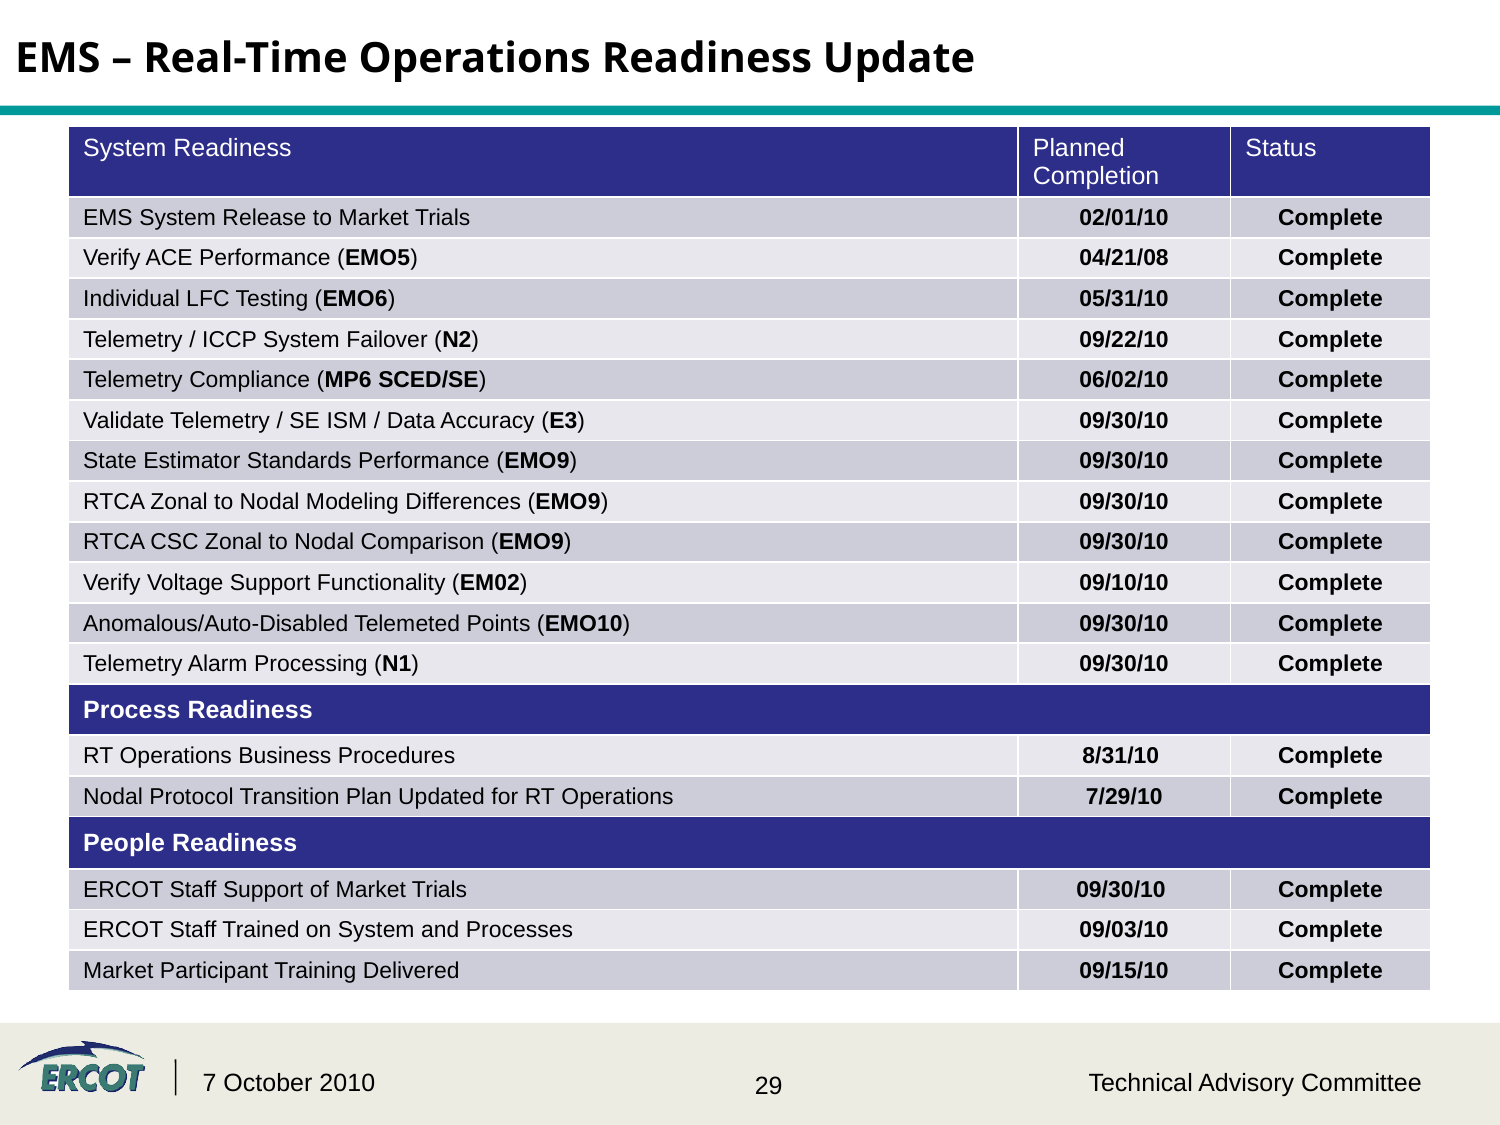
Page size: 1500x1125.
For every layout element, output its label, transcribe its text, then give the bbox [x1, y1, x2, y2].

footer Technical Advisory Committee [1024, 1059, 1438, 1125]
table_cell 09/30/10 [1019, 441, 1230, 480]
table_cell Complete [1231, 563, 1430, 602]
table_cell 09/15/10 [1019, 951, 1230, 990]
table_cell 06/02/10 [1019, 360, 1230, 399]
table_cell ERCOT Staff Support of Market Trials [69, 870, 1017, 909]
table_cell 09/30/10 [1019, 870, 1230, 909]
table_cell 7/29/10 [1019, 777, 1230, 816]
table_cell 09/30/10 [1019, 644, 1230, 683]
table_cell Complete [1231, 777, 1430, 816]
table_cell Individual LFC Testing (EMO6) [69, 279, 1017, 318]
table_cell Telemetry Compliance (MP6 SCED/SE) [69, 360, 1017, 399]
table_header Planned Completion [1019, 127, 1230, 196]
table_cell Process Readiness [69, 685, 1430, 734]
table_cell Verify ACE Performance (EMO5) [69, 239, 1017, 277]
table_cell Complete [1231, 401, 1430, 440]
table_cell 09/22/10 [1019, 320, 1230, 358]
table_cell RTCA Zonal to Nodal Modeling Differences (EMO9) [69, 482, 1017, 521]
table_cell 09/03/10 [1019, 910, 1230, 949]
picture [10, 1031, 151, 1111]
table_cell Complete [1231, 320, 1430, 358]
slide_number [187, 1059, 538, 1125]
table_cell People Readiness [69, 817, 1430, 868]
table_cell Complete [1231, 951, 1430, 990]
table_cell 09/30/10 [1019, 401, 1230, 440]
table_cell Complete [1231, 360, 1430, 399]
table_cell Complete [1231, 482, 1430, 521]
table_header System Readiness [69, 127, 1017, 196]
table_cell ERCOT Staff Trained on System and Processes [69, 910, 1017, 949]
table_cell Telemetry / ICCP System Failover (N2) [69, 320, 1017, 358]
table_cell Complete [1231, 870, 1430, 909]
table_cell Complete [1231, 736, 1430, 775]
table_cell Complete [1231, 279, 1430, 318]
table_cell State Estimator Standards Performance (EMO9) [69, 441, 1017, 480]
table_cell 09/30/10 [1019, 604, 1230, 642]
table_cell 8/31/10 [1019, 736, 1230, 775]
table_cell 05/31/10 [1019, 279, 1230, 318]
table_cell Complete [1231, 198, 1430, 237]
table_cell Validate Telemetry / SE ISM / Data Accuracy (E3) [69, 401, 1017, 440]
table_cell 04/21/08 [1019, 239, 1230, 277]
table_header Status [1231, 127, 1430, 196]
table_cell Complete [1231, 523, 1430, 561]
table_cell Verify Voltage Support Functionality (EM02) [69, 563, 1017, 602]
table_cell 02/01/10 [1019, 198, 1230, 237]
table_cell Complete [1231, 239, 1430, 277]
table_cell 09/30/10 [1019, 523, 1230, 561]
table_cell Anomalous/Auto-Disabled Telemeted Points (EMO10) [69, 604, 1017, 642]
table_cell 09/30/10 [1019, 482, 1230, 521]
table_cell Telemetry Alarm Processing (N1) [69, 644, 1017, 683]
table_cell Complete [1231, 644, 1430, 683]
table_cell RT Operations Business Procedures [69, 736, 1017, 775]
table_cell EMS System Release to Market Trials [69, 198, 1017, 237]
text_box EMS – Real-Time Operations Readiness Update [0, 0, 1500, 113]
table_cell Complete [1231, 441, 1430, 480]
table_cell Complete [1231, 604, 1430, 642]
table_cell RTCA CSC Zonal to Nodal Comparison (EMO9) [69, 523, 1017, 561]
table_cell Market Participant Training Delivered [69, 951, 1017, 990]
table_cell Complete [1231, 910, 1430, 949]
table_cell Nodal Protocol Transition Plan Updated for RT Operations [69, 777, 1017, 816]
table_cell 09/10/10 [1019, 563, 1230, 602]
